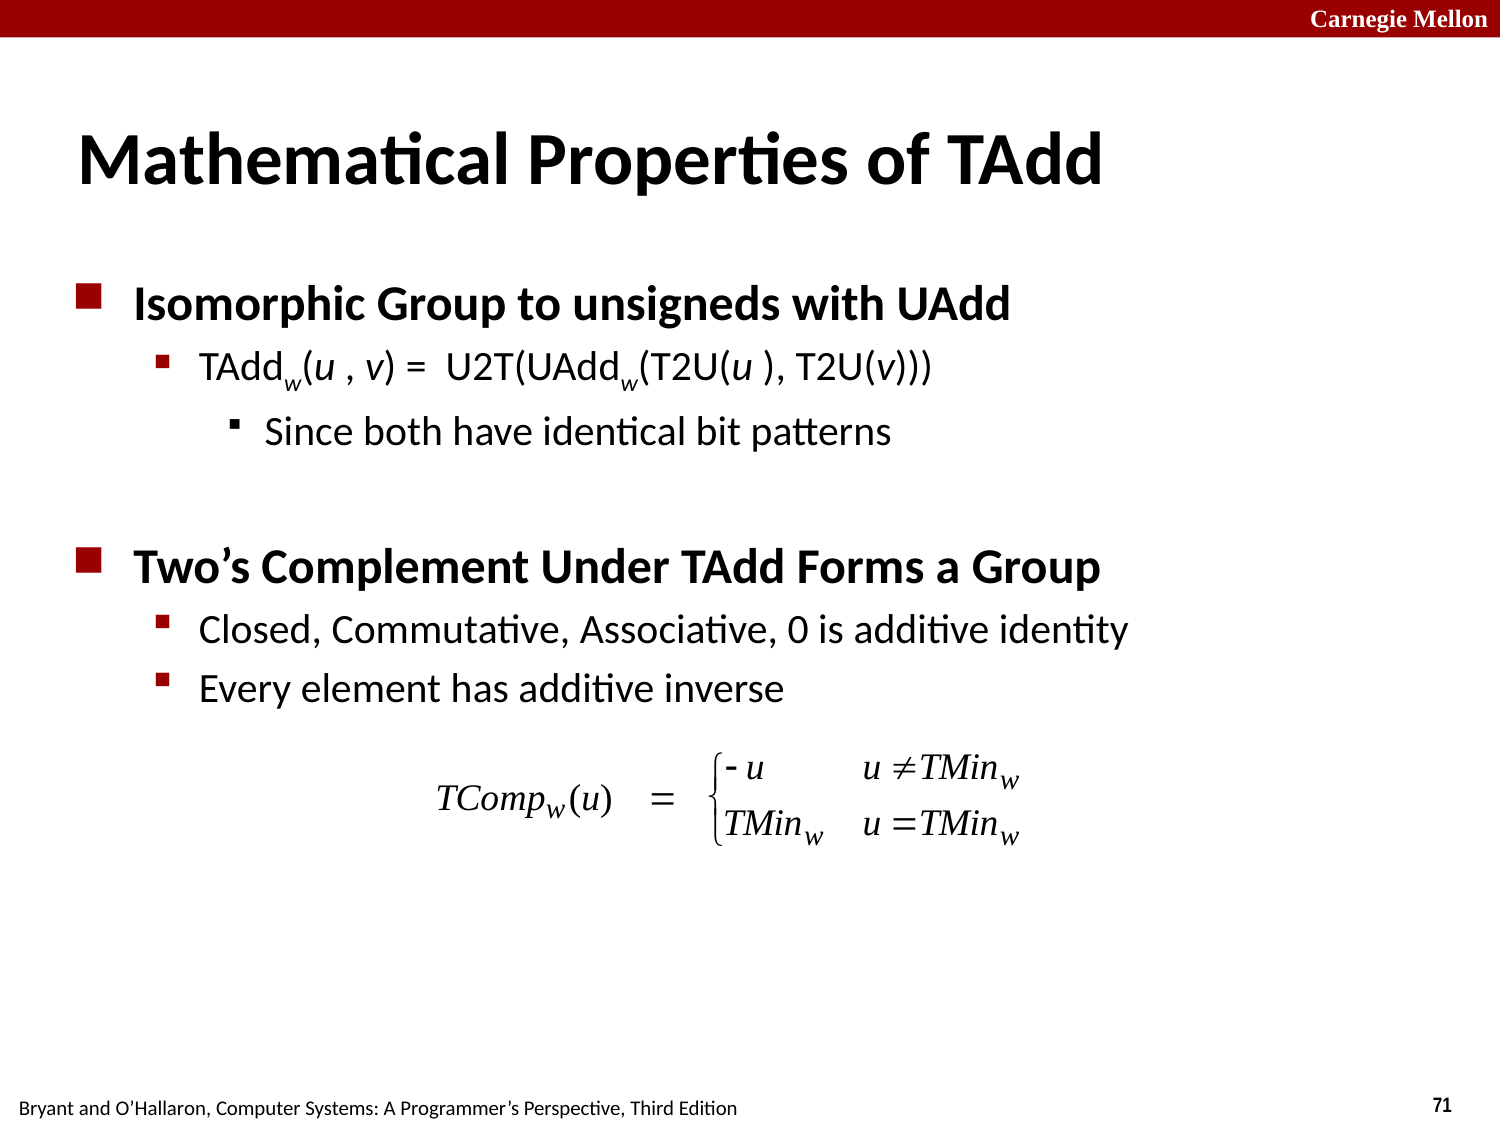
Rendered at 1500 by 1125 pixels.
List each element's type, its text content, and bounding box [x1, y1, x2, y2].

title Mathematical Properties of TAdd [62, 108, 1414, 201]
list Isomorphic Group to unsigneds with UAdd TAddw(u , v) = U2T(UAddw(T2U(u ), T2U(v))) Since both have identical bit patterns Two’s Complement Under TAdd Forms a Group Closed, Commutative, Associative, 0 is additive identity Every element has additive inverse [61, 263, 1426, 813]
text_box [433, 749, 1026, 853]
